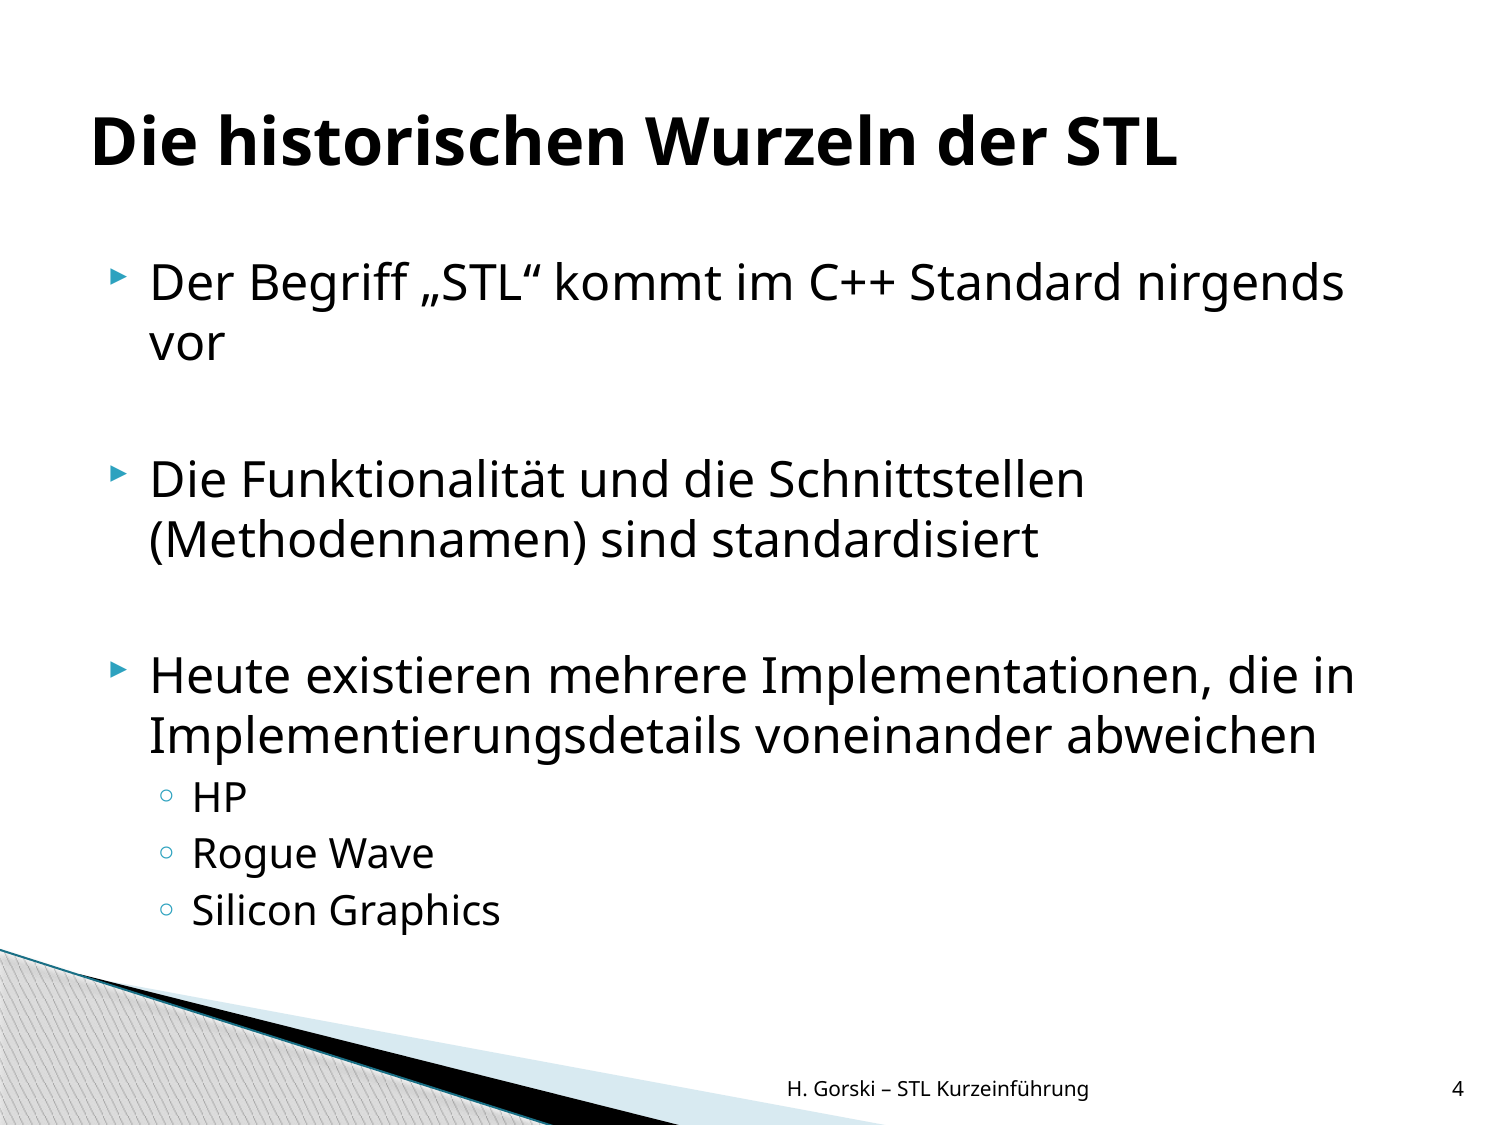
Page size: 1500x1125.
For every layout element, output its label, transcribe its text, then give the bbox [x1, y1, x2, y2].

list Der Begriff „STL“ kommt im C++ Standard nirgends vor Die Funktionalität und die Schnittstellen (Methodennamen) sind standardisiert Heute existieren mehrere Implementationen, die in Implementierungsdetails voneinander abweichen HP Rogue Wave Silicon Graphics [75, 243, 1425, 986]
slide_number 4 [1418, 1051, 1479, 1112]
title Die historischen Wurzeln der STL [75, 45, 1425, 233]
footer H. Gorski – STL Kurzeinführung [718, 1051, 1105, 1112]
